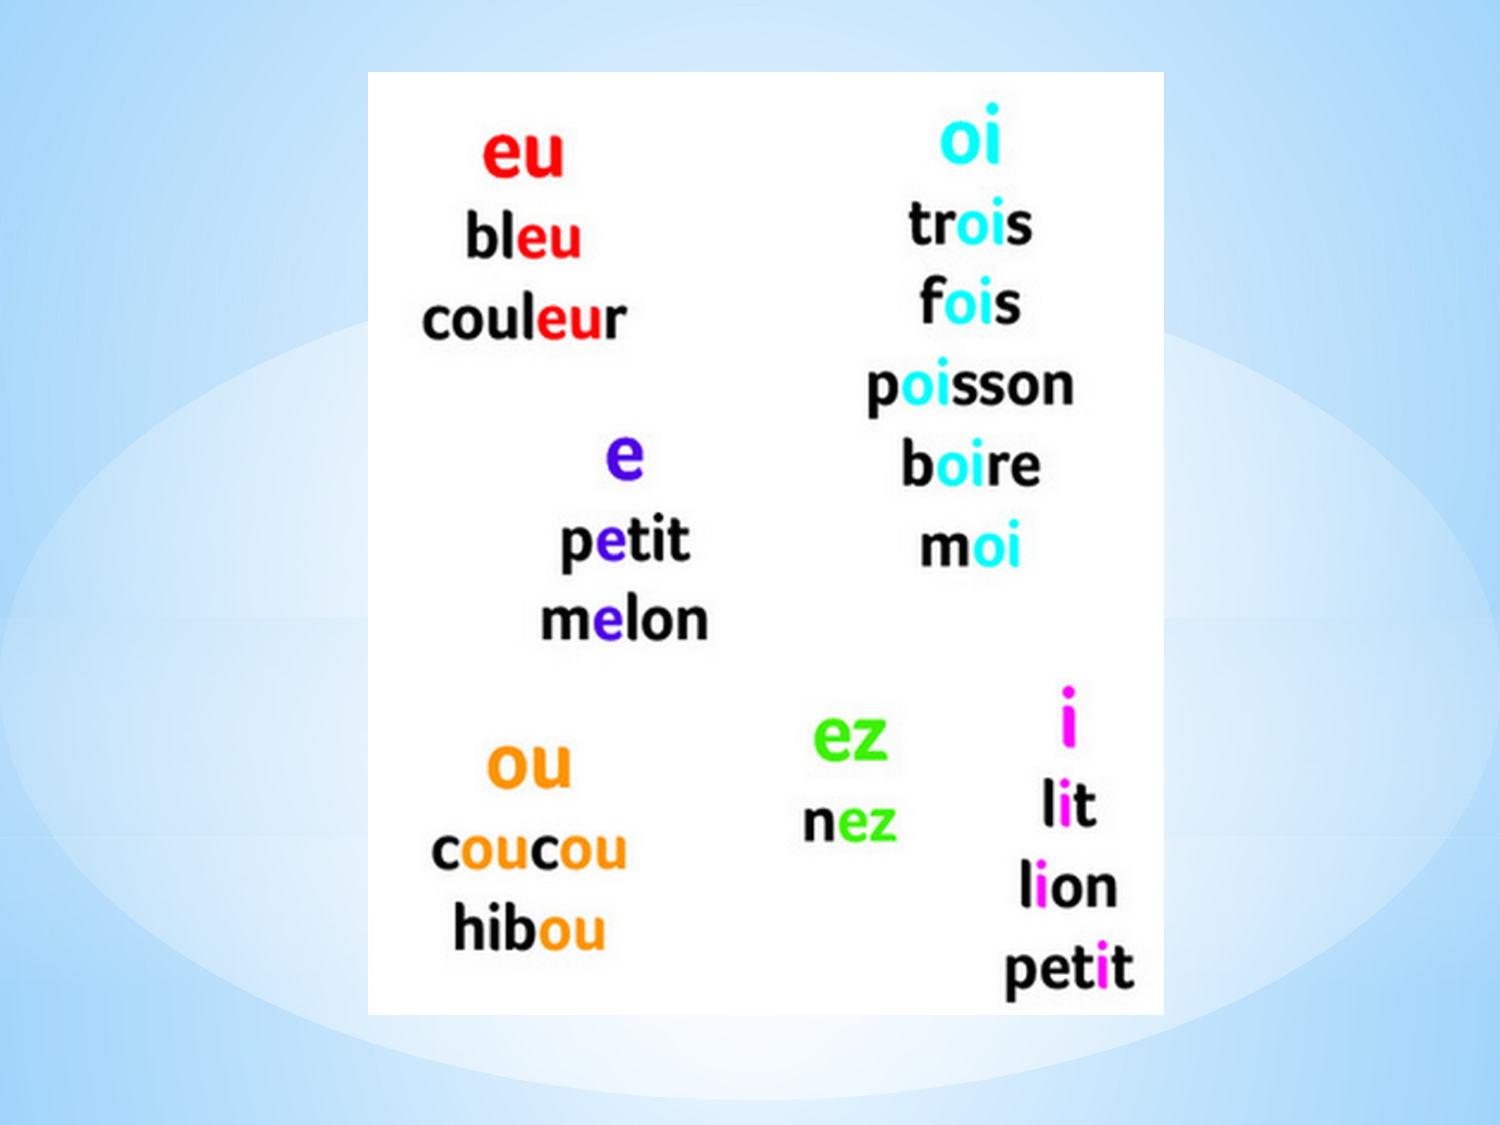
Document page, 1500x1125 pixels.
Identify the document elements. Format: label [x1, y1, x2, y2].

picture [367, 72, 1164, 1015]
